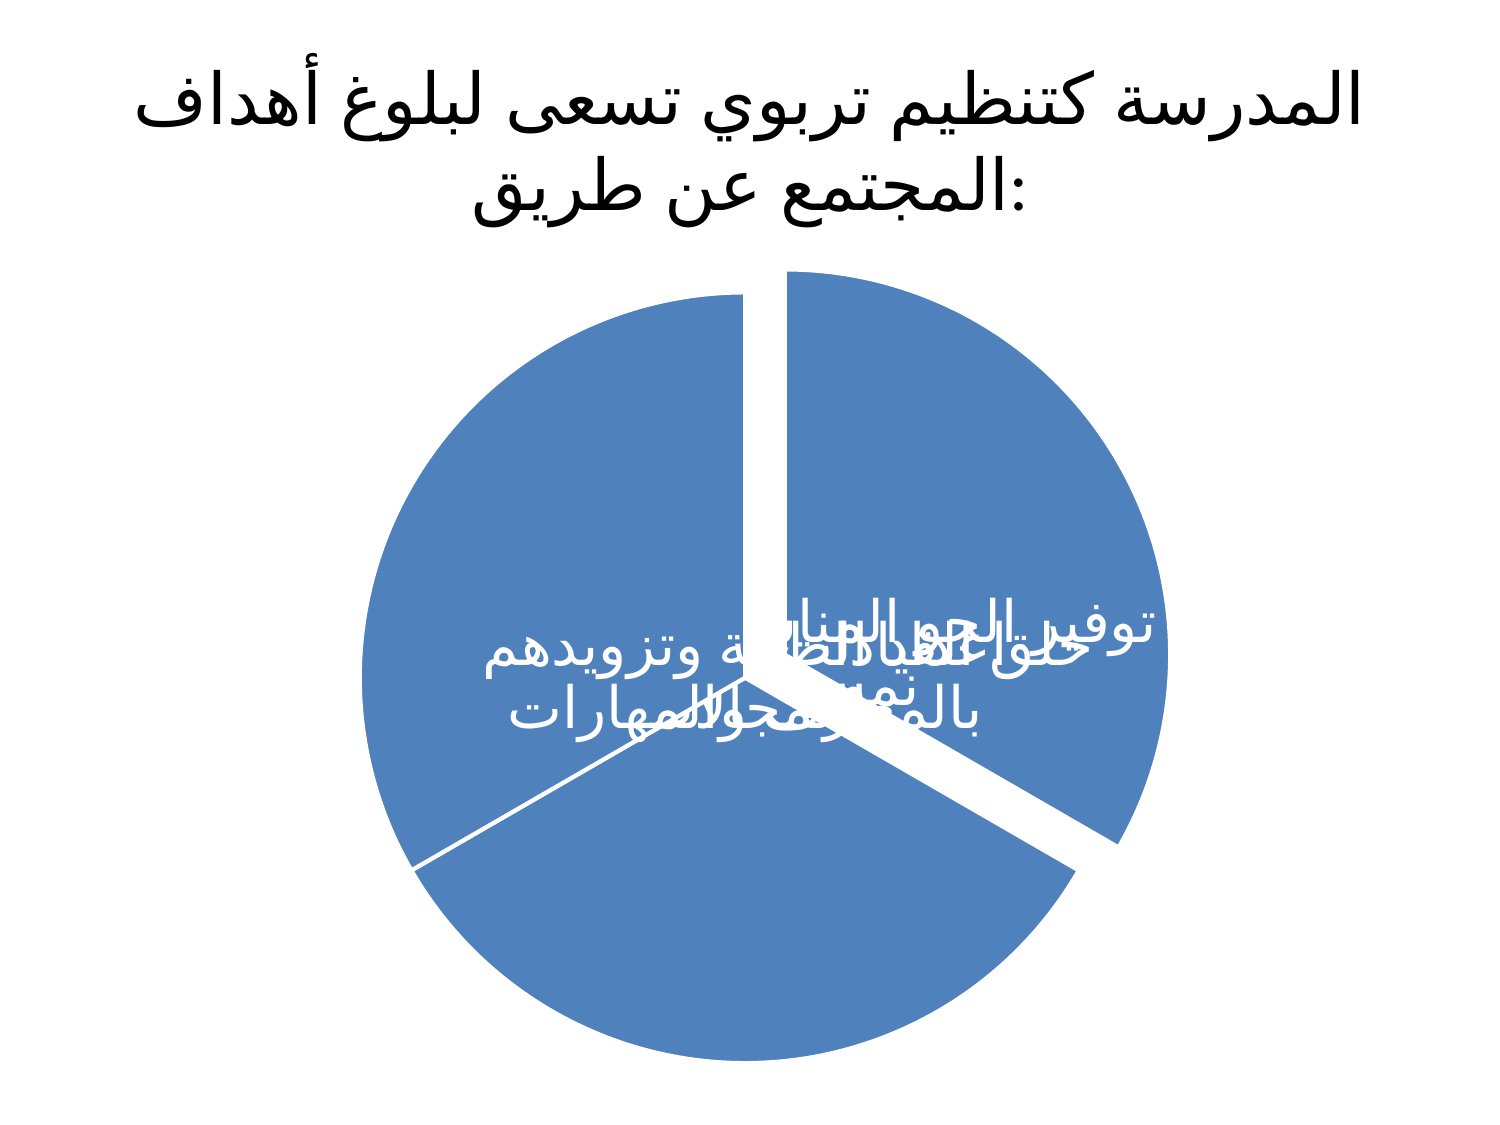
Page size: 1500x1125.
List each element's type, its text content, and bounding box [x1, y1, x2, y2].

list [47, 207, 1483, 1125]
title المدرسة كتنظيم تربوي تسعى لبلوغ أهداف المجتمع عن طريق: [75, 45, 1425, 205]
